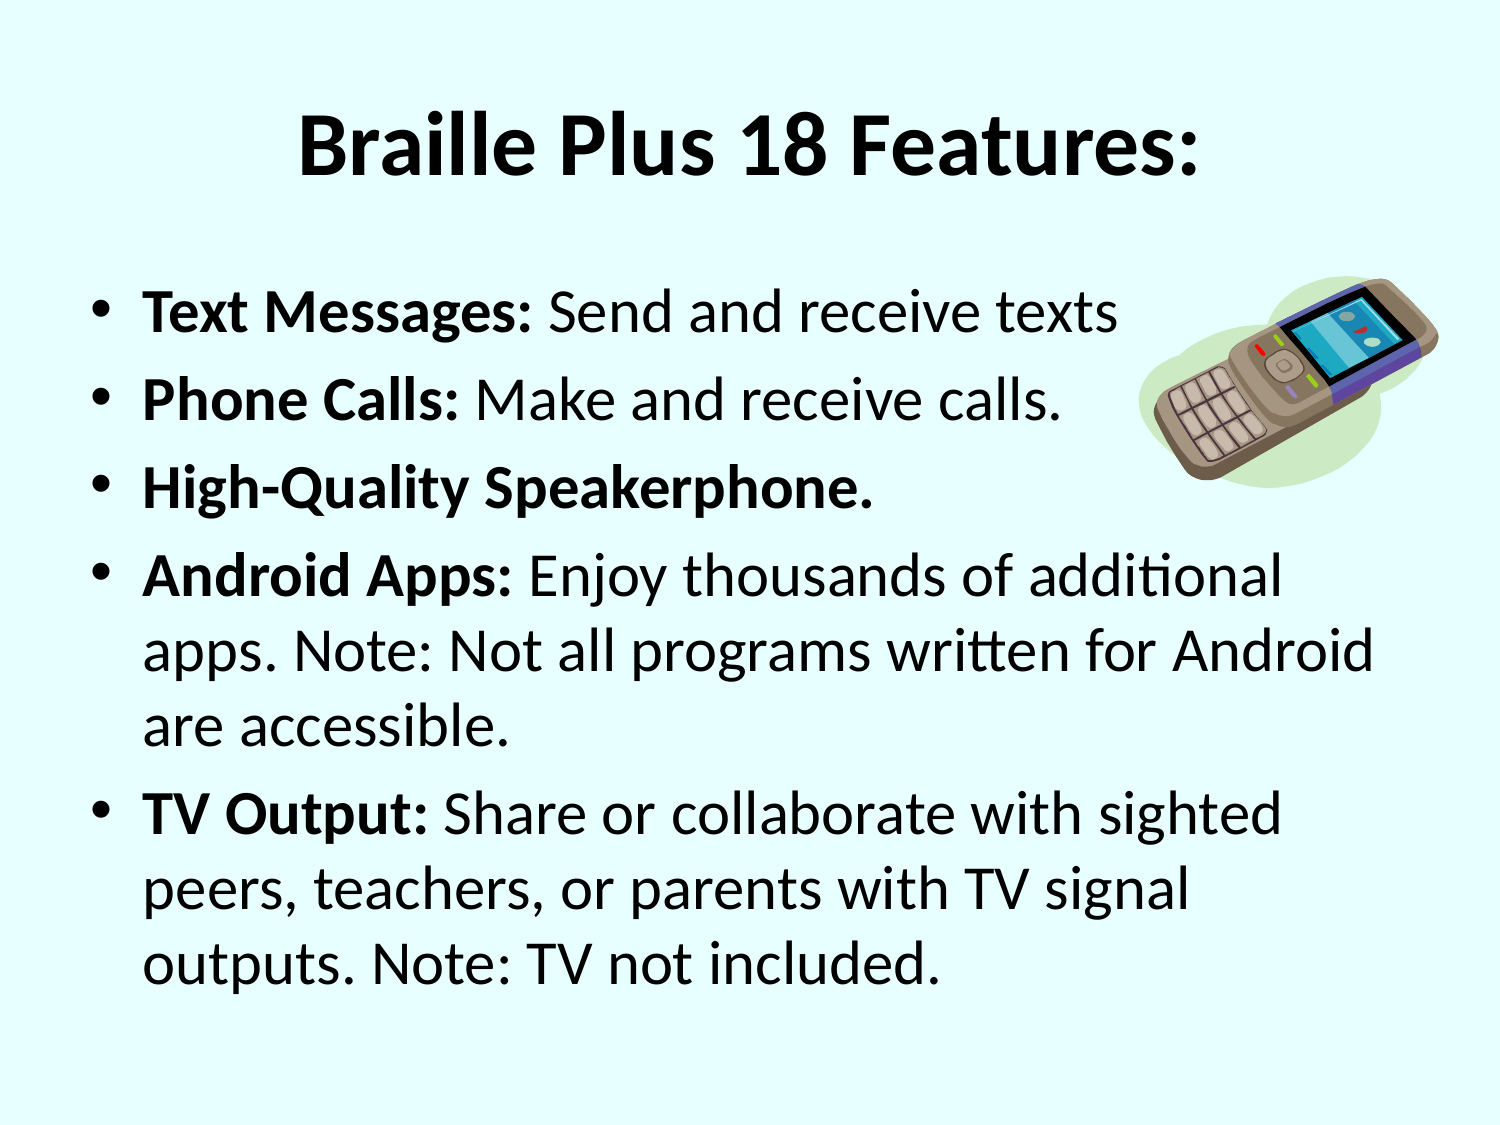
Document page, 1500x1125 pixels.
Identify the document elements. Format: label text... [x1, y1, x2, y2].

title Braille Plus 18 Features: [75, 45, 1425, 233]
list Text Messages: Send and receive texts Phone Calls: Make and receive calls. High-Quality Speakerphone. Android Apps: Enjoy thousands of additional apps. Note: Not all programs written for Android are accessible. TV Output: Share or collaborate with sighted peers, teachers, or parents with TV signal outputs. Note: TV not included. [75, 262, 1425, 1005]
picture [1137, 274, 1440, 490]
